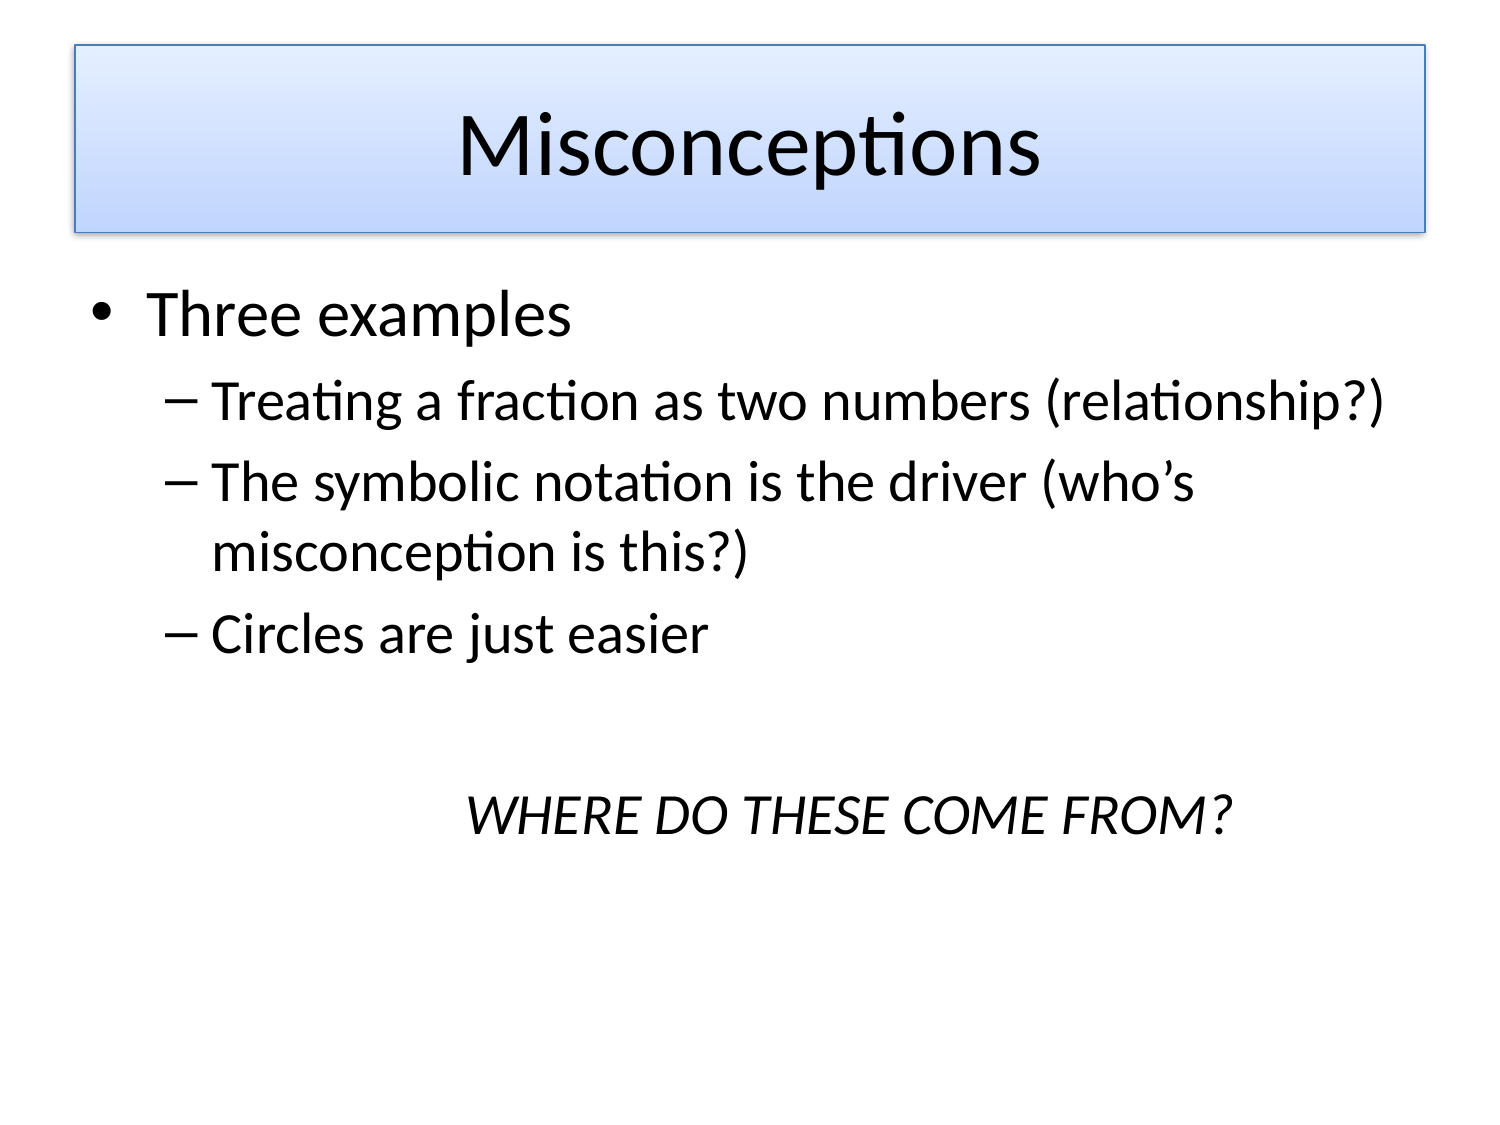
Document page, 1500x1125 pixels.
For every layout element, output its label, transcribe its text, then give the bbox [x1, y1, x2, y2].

list Three examples Treating a fraction as two numbers (relationship?) The symbolic notation is the driver (who’s misconception is this?) Circles are just easier WHERE DO THESE COME FROM? [75, 262, 1425, 1005]
title Misconceptions [74, 44, 1426, 233]
